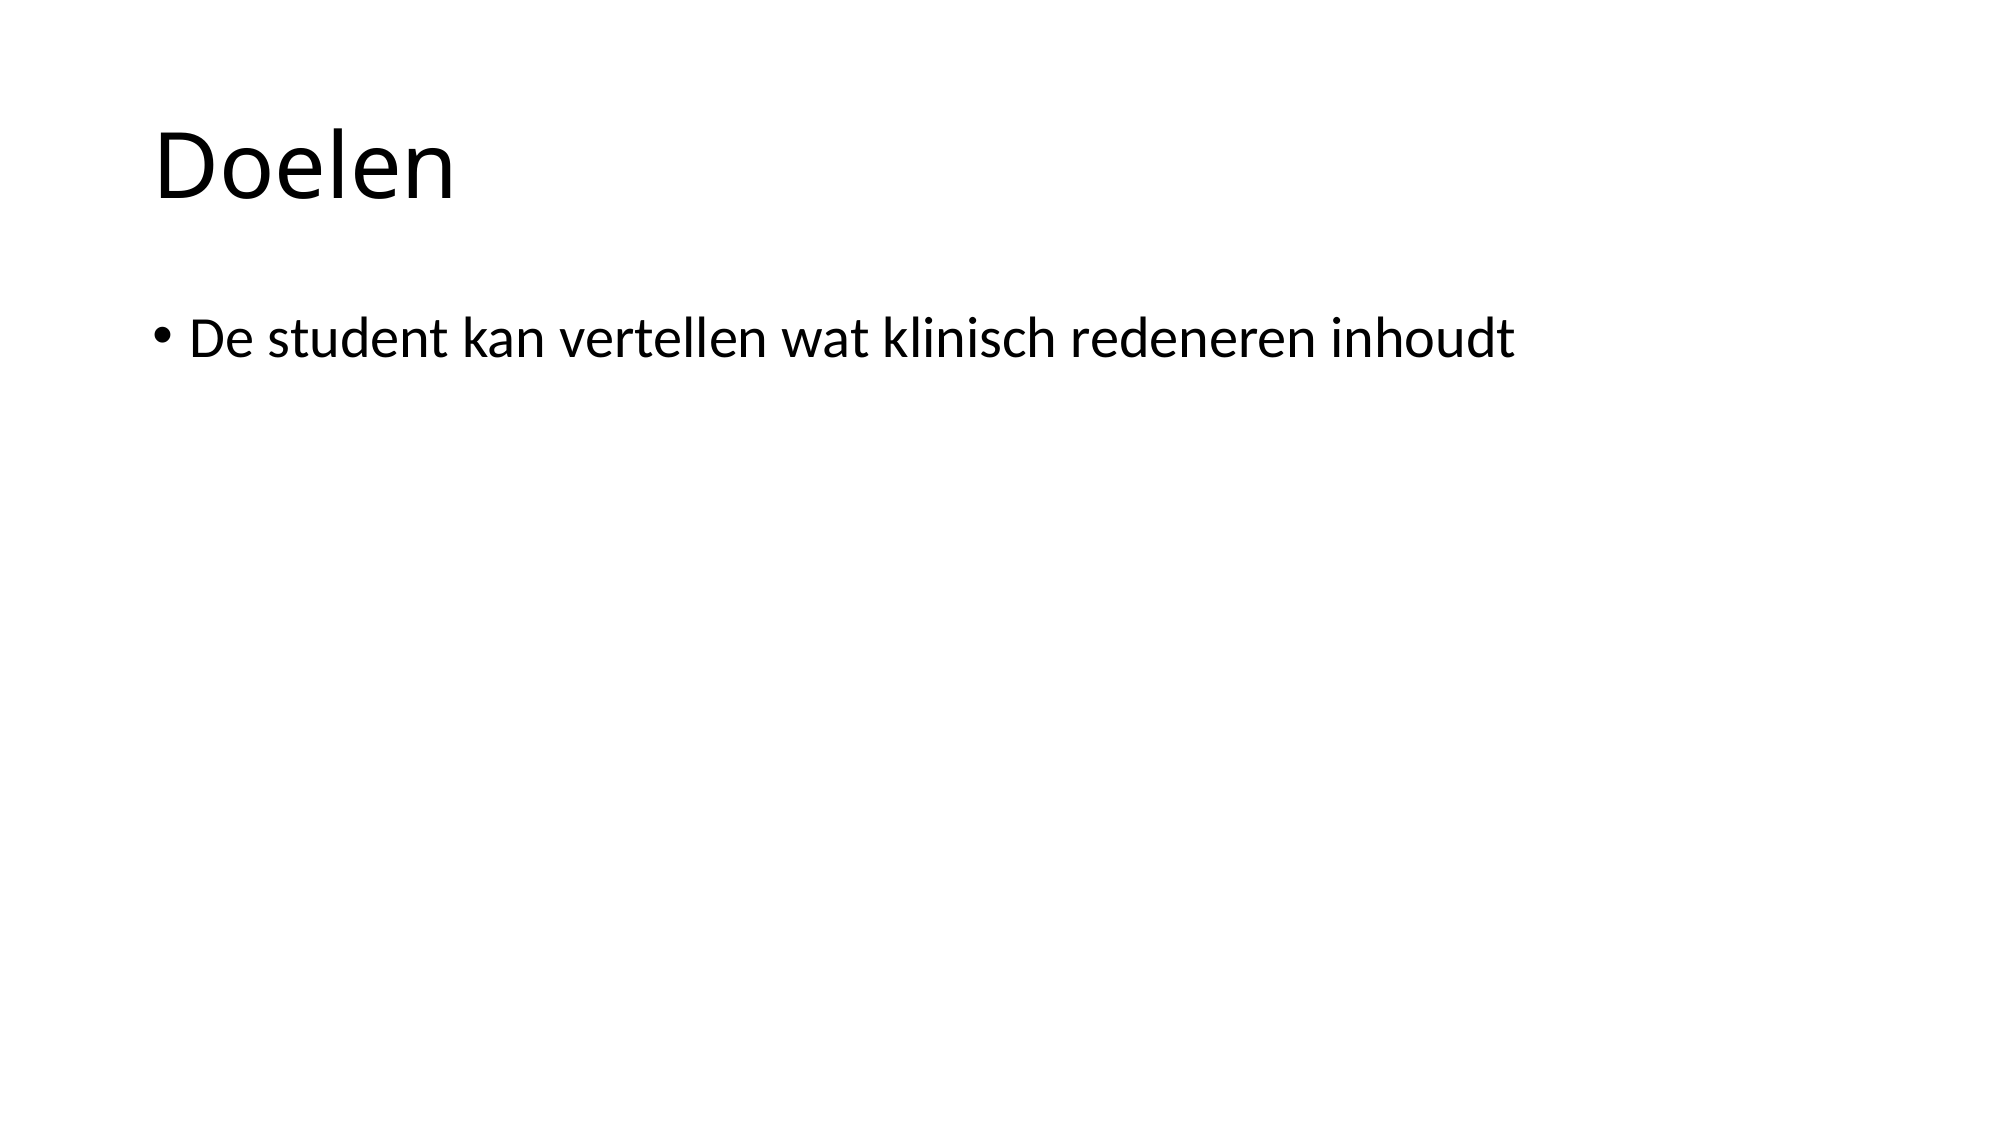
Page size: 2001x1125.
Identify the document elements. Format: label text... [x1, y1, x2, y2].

list De student kan vertellen wat klinisch redeneren inhoudt [137, 299, 1863, 1014]
title Doelen [137, 59, 1863, 278]
